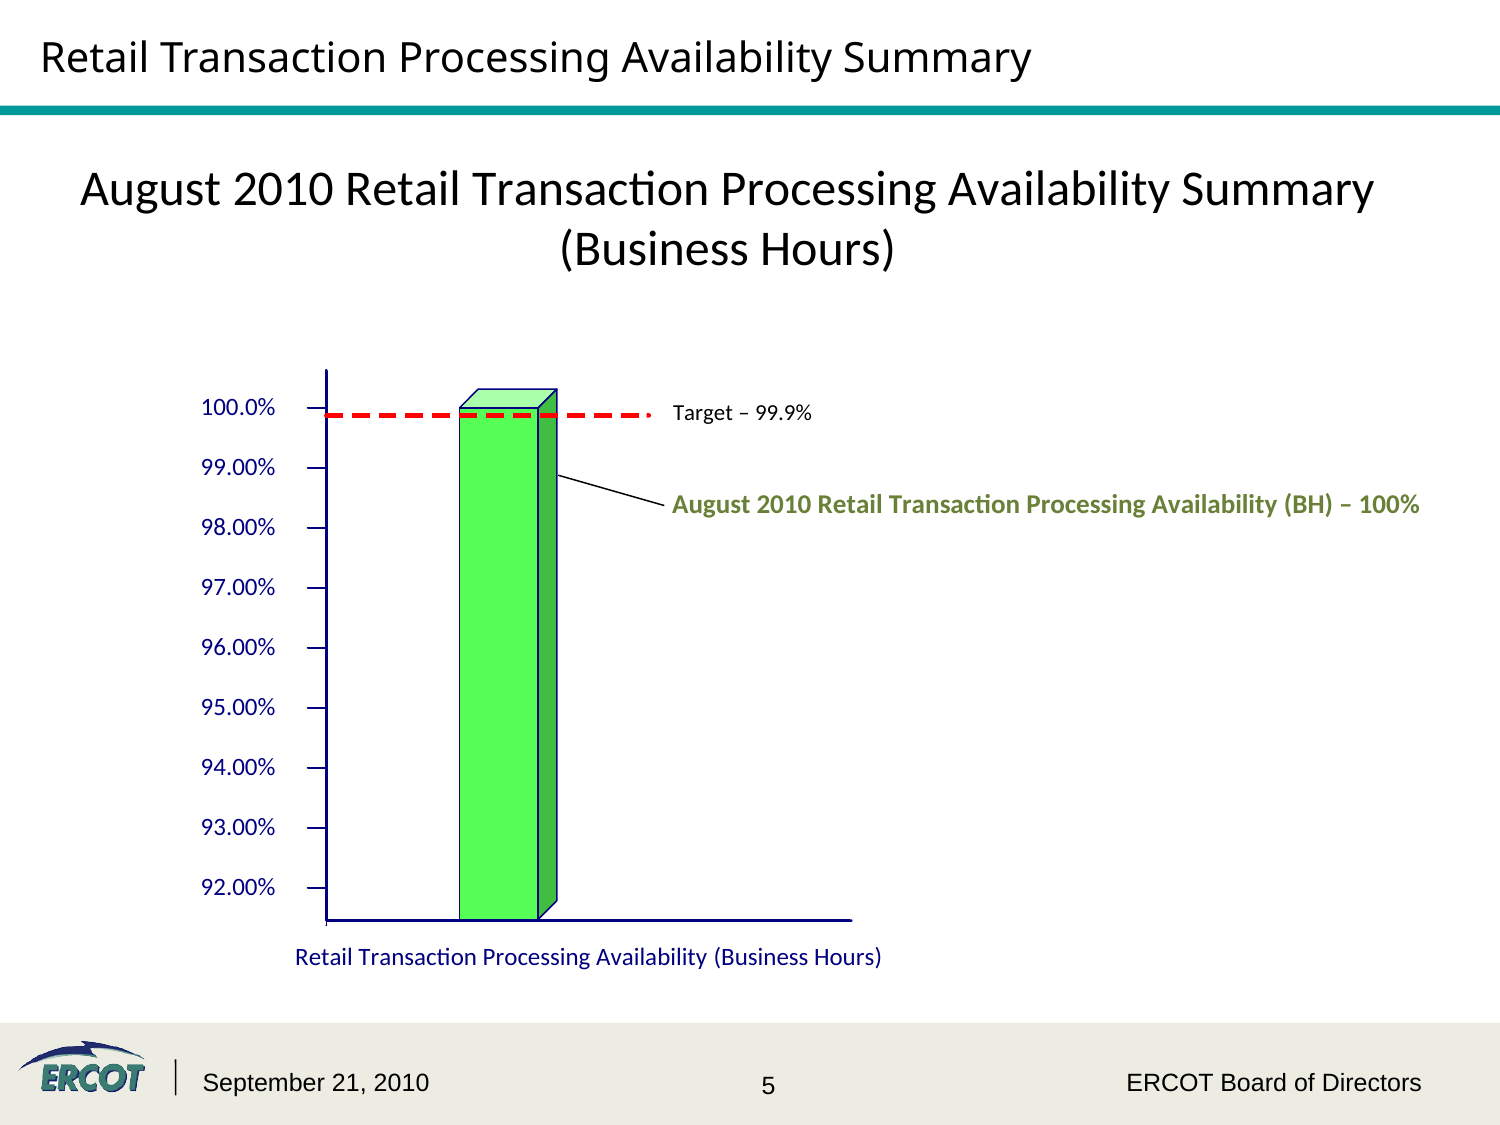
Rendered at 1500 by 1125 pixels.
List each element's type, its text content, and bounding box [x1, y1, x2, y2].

picture [77, 150, 1423, 976]
picture [10, 1031, 151, 1111]
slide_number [187, 1059, 538, 1125]
title Retail Transaction Processing Availability Summary [24, 0, 1451, 113]
footer ERCOT Board of Directors [1024, 1059, 1438, 1125]
